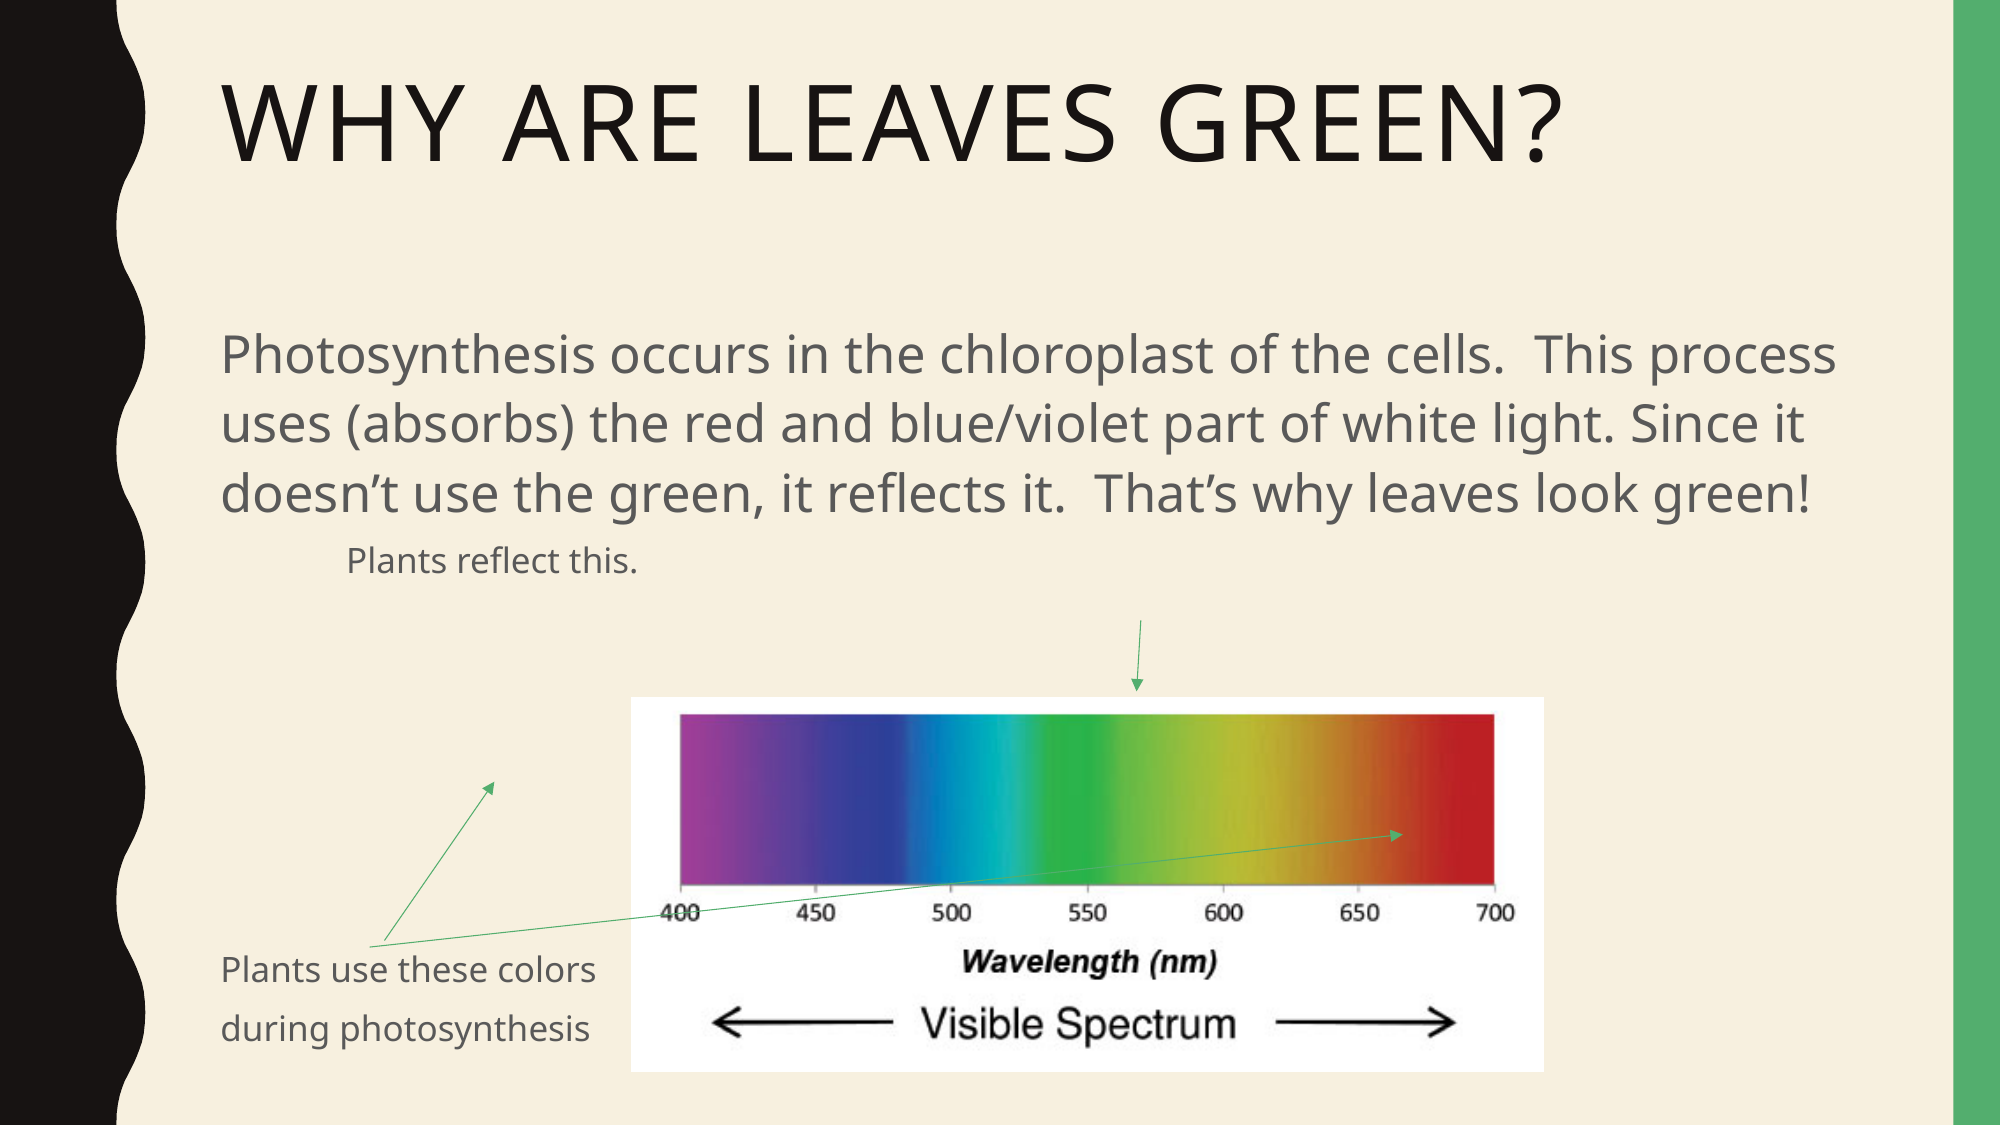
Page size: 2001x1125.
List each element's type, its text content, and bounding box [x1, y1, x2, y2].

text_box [1136, 620, 1141, 692]
title Why are leaves green? [205, 62, 1875, 307]
picture [631, 697, 1544, 1072]
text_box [369, 834, 1403, 948]
list Photosynthesis occurs in the chloroplast of the cells. This process uses (absorbs) the red and blue/violet part of white light. Since it doesn’t use the green, it reflects it. That’s why leaves look green! Plants reflect this. Plants use these colors during photosynthesis [205, 307, 1875, 1078]
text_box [384, 781, 495, 834]
